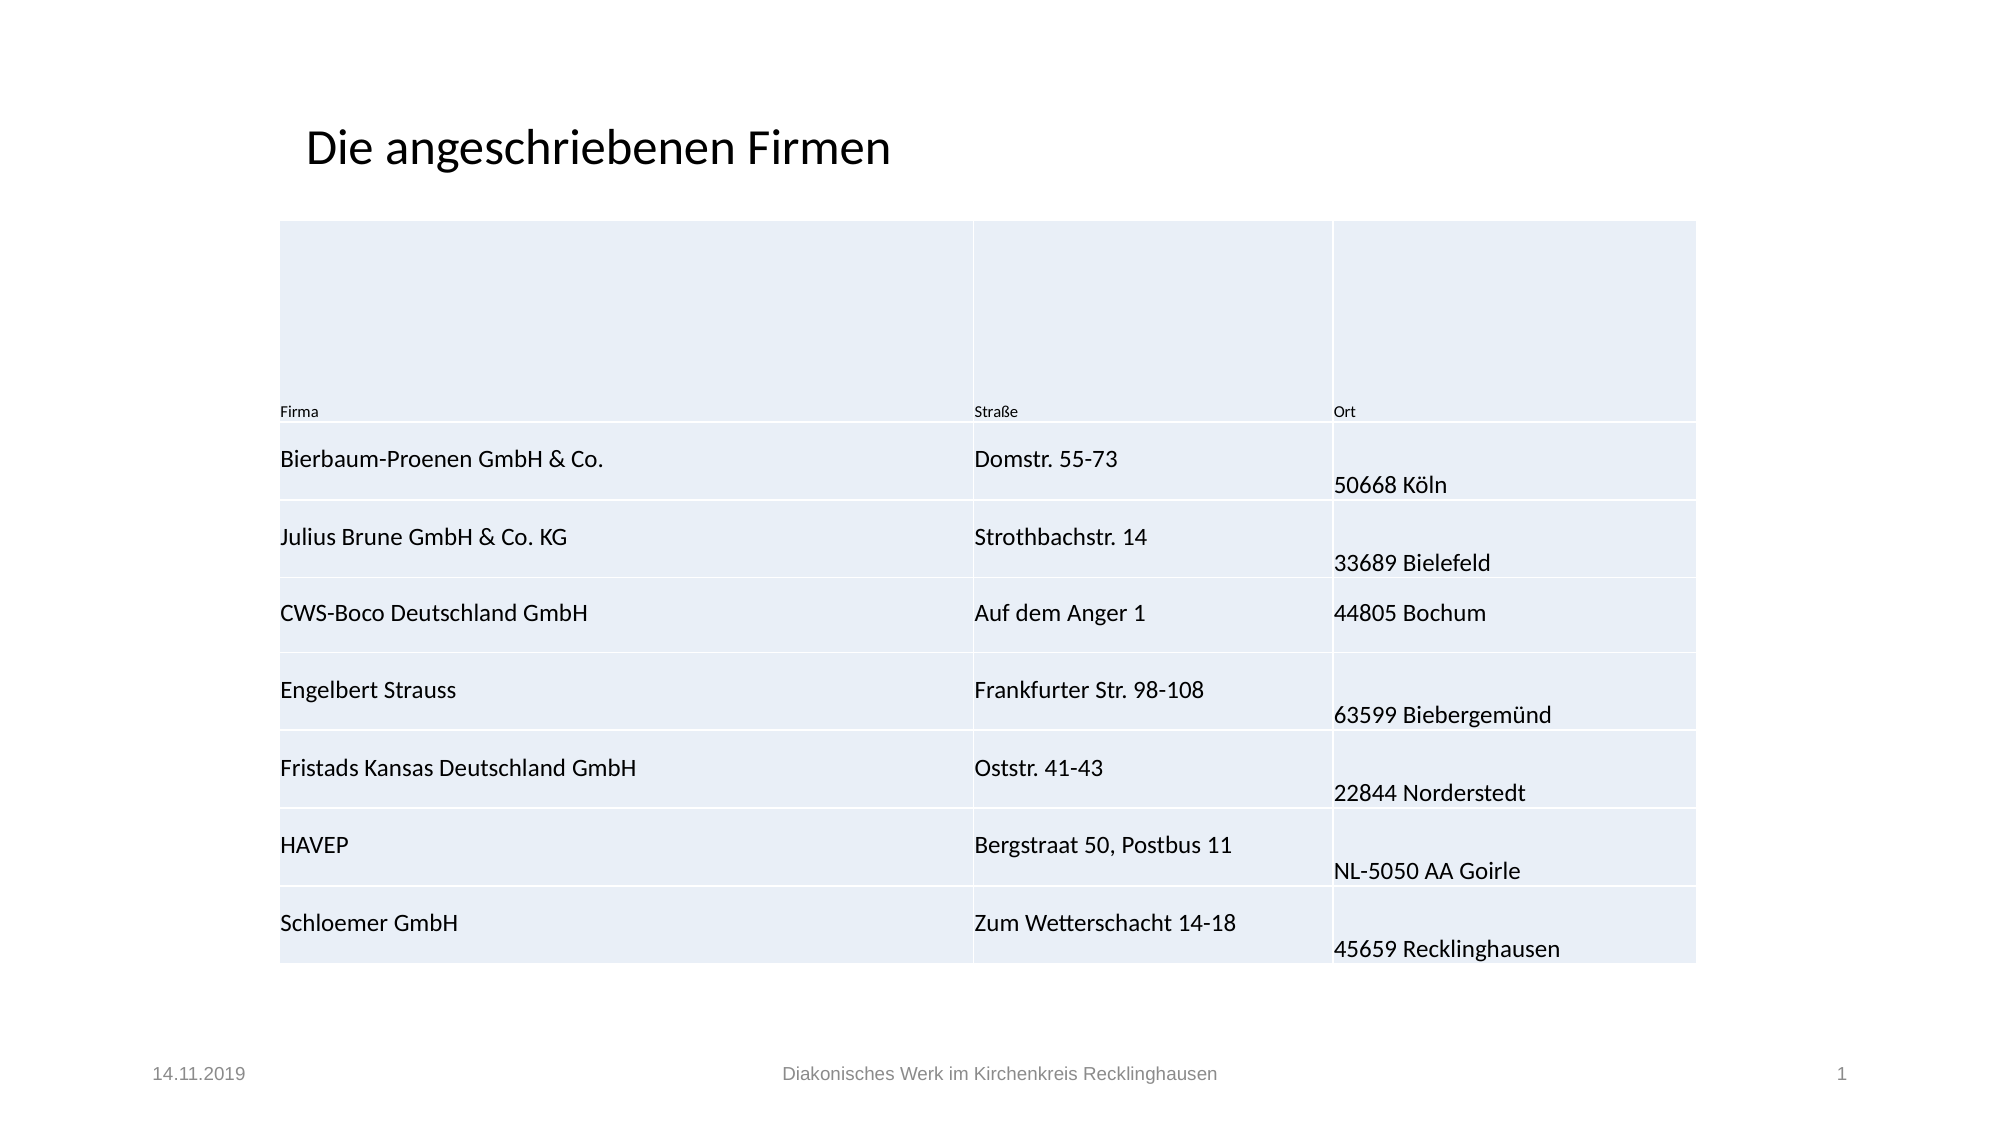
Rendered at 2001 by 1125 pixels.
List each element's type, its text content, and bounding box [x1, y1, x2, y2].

table_cell Fristads Kansas Deutschland GmbH [280, 731, 973, 807]
table_cell 33689 Bielefeld [1334, 501, 1696, 577]
table_cell Domstr. 55-73 [974, 423, 1332, 499]
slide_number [137, 1042, 588, 1103]
footer Diakonisches Werk im Kirchenkreis Recklinghausen [662, 1042, 1338, 1103]
table_cell Strothbachstr. 14 [974, 501, 1332, 577]
table_header Straße [974, 221, 1332, 421]
table_cell 22844 Norderstedt [1334, 731, 1696, 807]
table_cell 45659 Recklinghausen [1334, 887, 1696, 963]
table_cell Julius Brune GmbH & Co. KG [280, 501, 973, 577]
table_cell HAVEP [280, 809, 973, 885]
table_cell 50668 Köln [1334, 423, 1696, 499]
table_header Firma [280, 221, 973, 421]
table_cell Engelbert Strauss [280, 653, 973, 729]
slide_number 1 [1412, 1042, 1863, 1103]
table_cell Bergstraat 50, Postbus 11 [974, 809, 1332, 885]
table_cell CWS-Boco Deutschland GmbH [280, 578, 973, 652]
table_header Ort [1334, 221, 1696, 421]
table_cell Auf dem Anger 1 [974, 578, 1332, 652]
table_cell Bierbaum-Proenen GmbH & Co. [280, 423, 973, 499]
table_cell Zum Wetterschacht 14-18 [974, 887, 1332, 963]
table_cell 63599 Biebergemünd [1334, 653, 1696, 729]
title Die angeschriebenen Firmen [291, 113, 1697, 184]
table_cell Schloemer GmbH [280, 887, 973, 963]
table_cell NL-5050 AA Goirle [1334, 809, 1696, 885]
table_cell 44805 Bochum [1334, 578, 1696, 652]
table_cell Frankfurter Str. 98-108 [974, 653, 1332, 729]
table_cell Oststr. 41-43 [974, 731, 1332, 807]
